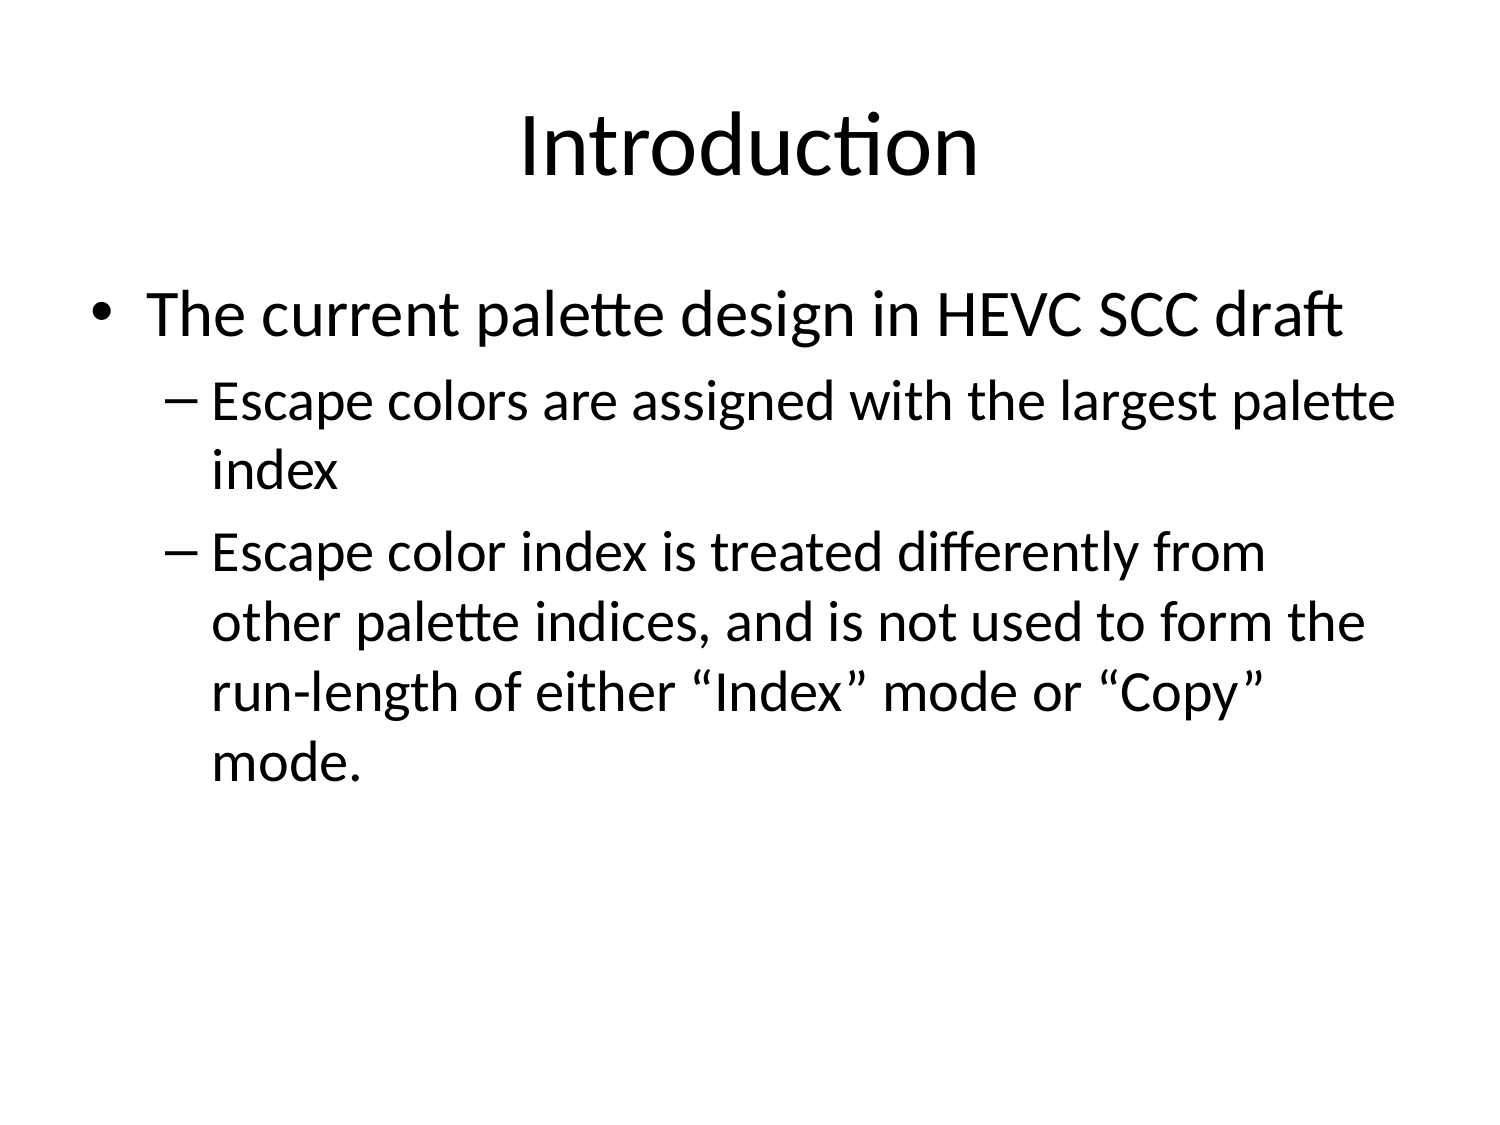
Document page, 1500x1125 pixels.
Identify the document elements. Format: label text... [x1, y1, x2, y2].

title Introduction [75, 45, 1425, 233]
list The current palette design in HEVC SCC draft Escape colors are assigned with the largest palette index Escape color index is treated differently from other palette indices, and is not used to form the run-length of either “Index” mode or “Copy” mode. [75, 262, 1425, 1005]
